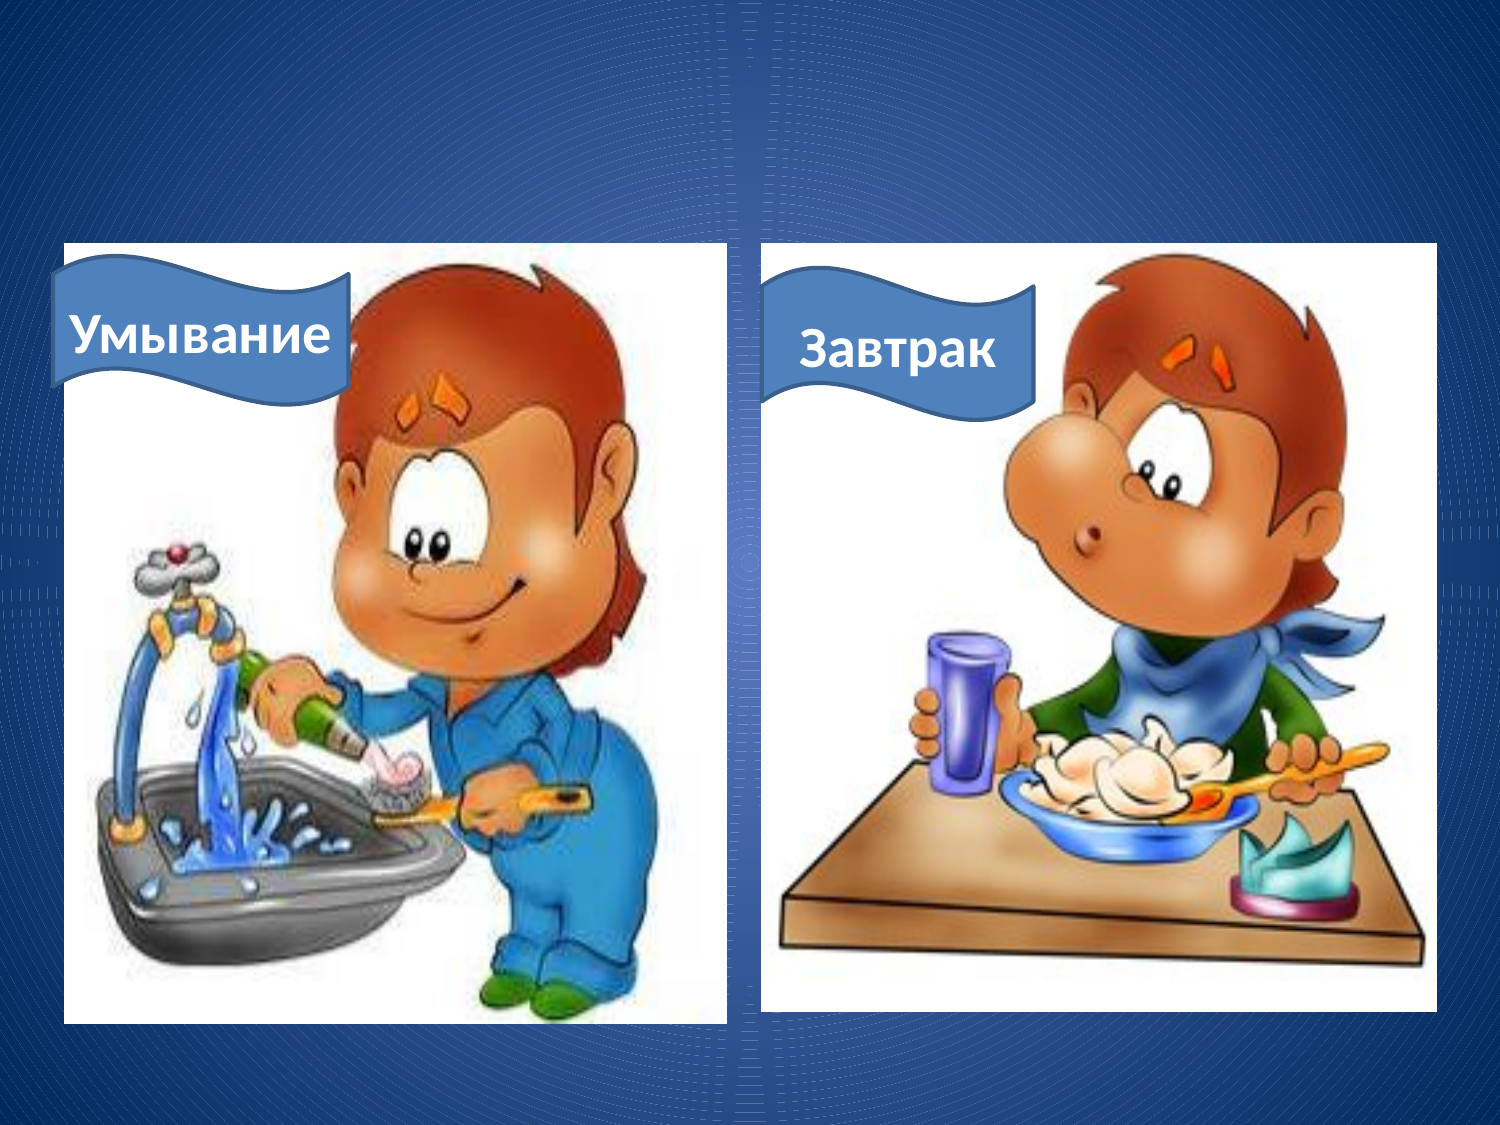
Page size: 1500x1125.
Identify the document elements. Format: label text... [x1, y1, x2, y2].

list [64, 243, 727, 1024]
picture [761, 243, 1437, 1013]
text_box Умывание [50, 268, 59, 389]
